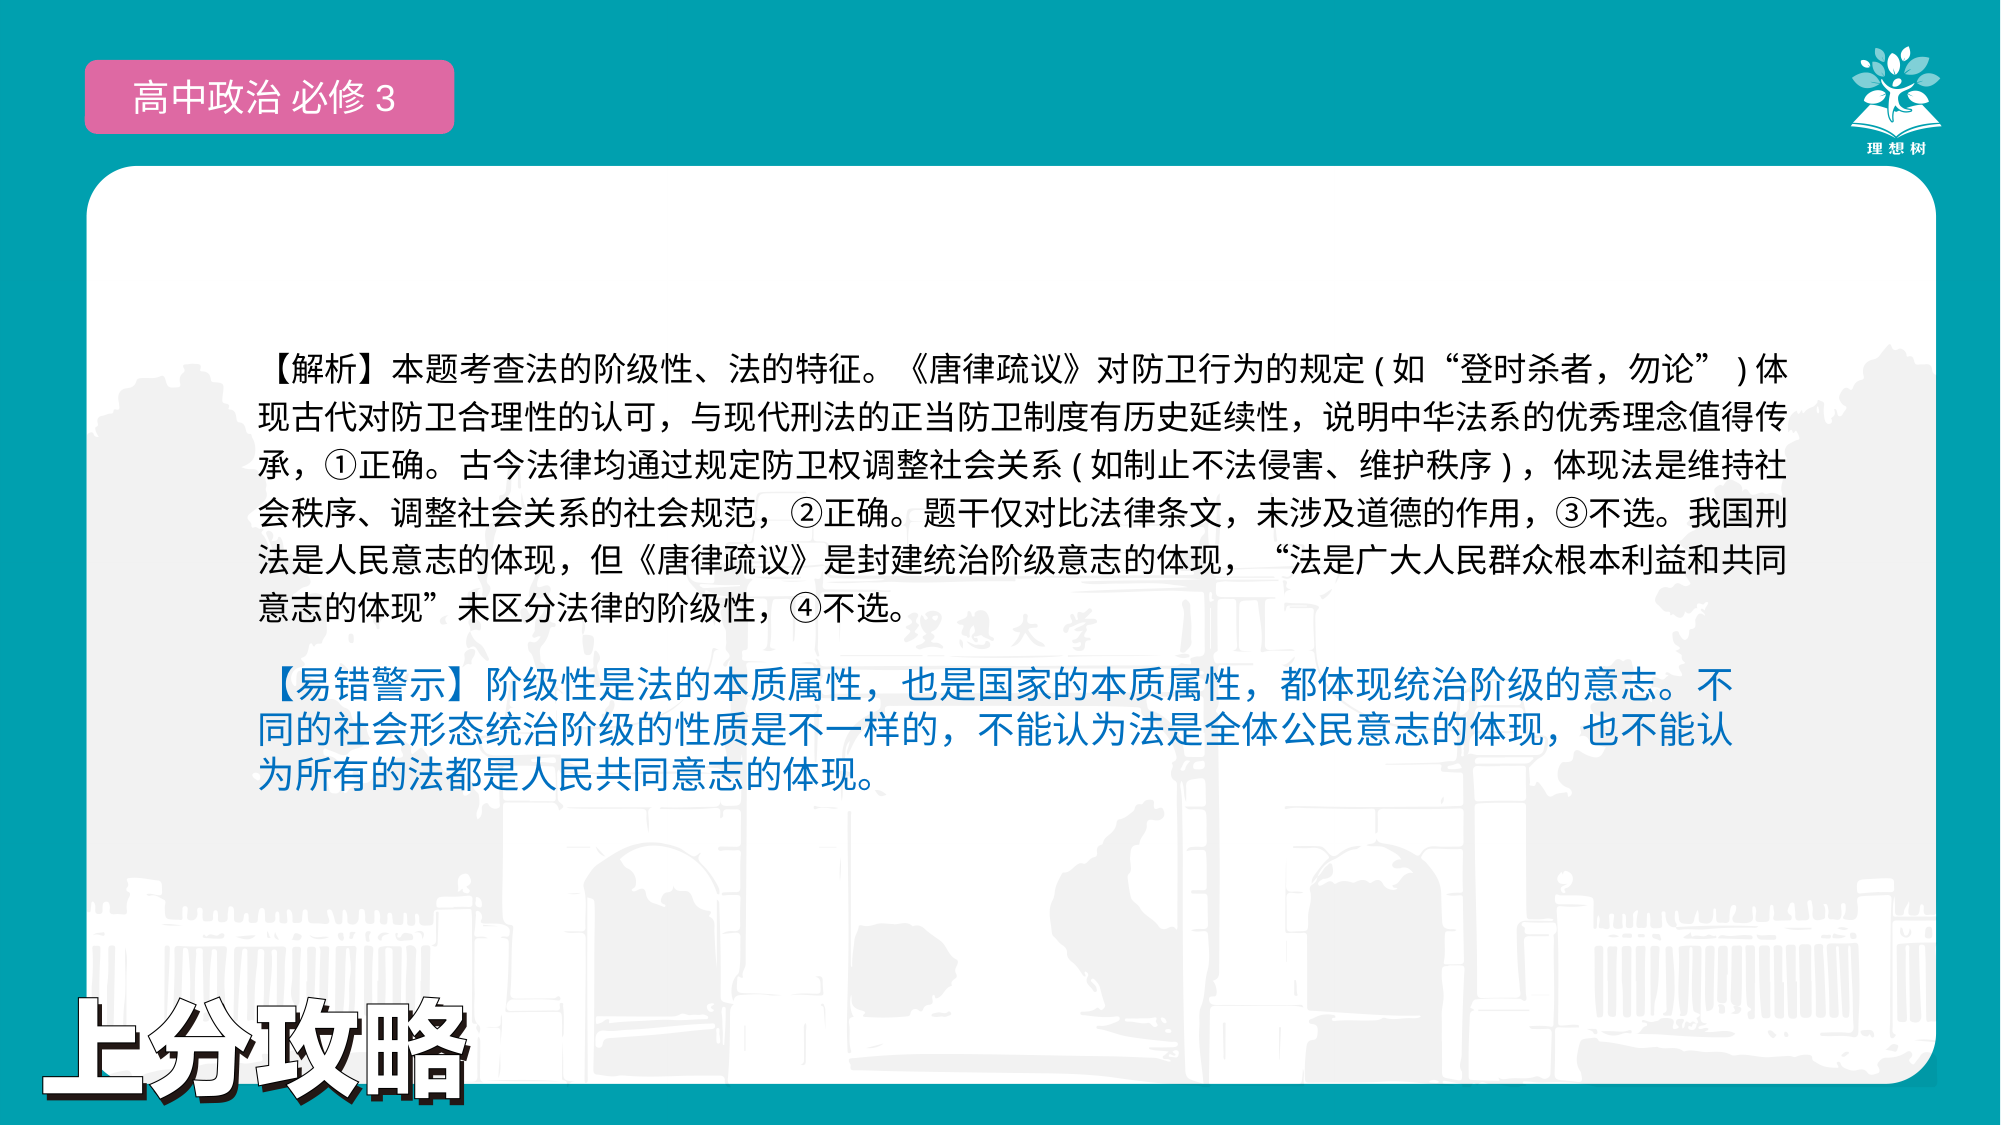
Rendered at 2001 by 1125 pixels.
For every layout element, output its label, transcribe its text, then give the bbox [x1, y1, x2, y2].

picture [0, 0, 2001, 1125]
text_box 【解析】本题考查法的阶级性、法的特征。《唐律疏议》对防卫行为的规定(如“登时杀者，勿论”)体现古代对防卫合理性的认可，与现代刑法的正当防卫制度有历史延续性，说明中华法系的优秀理念值得传承，①正确。古今法律均通过规定防卫权调整社会关系(如制止不法侵害、维护秩序)，体现法是维持社会秩序、调整社会关系的社会规范，②正确。题干仅对比法律条文，未涉及道德的作用，③不选。我国刑法是人民意志的体现，但《唐律疏议》是封建统治阶级意志的体现，“法是广大人民群众根本利益和共同意志的体现”未区分法律的阶级性，④不选。 [242, 332, 1804, 635]
text_box 【易错警示】阶级性是法的本质属性，也是国家的本质属性，都体现统治阶级的意志。不同的社会形态统治阶级的性质是不一样的，不能认为法是全体公民意志的体现，也不能认为所有的法都是人民共同意志的体现。 [243, 654, 1749, 804]
text_box 高中政治 必修3 [83, 58, 456, 135]
